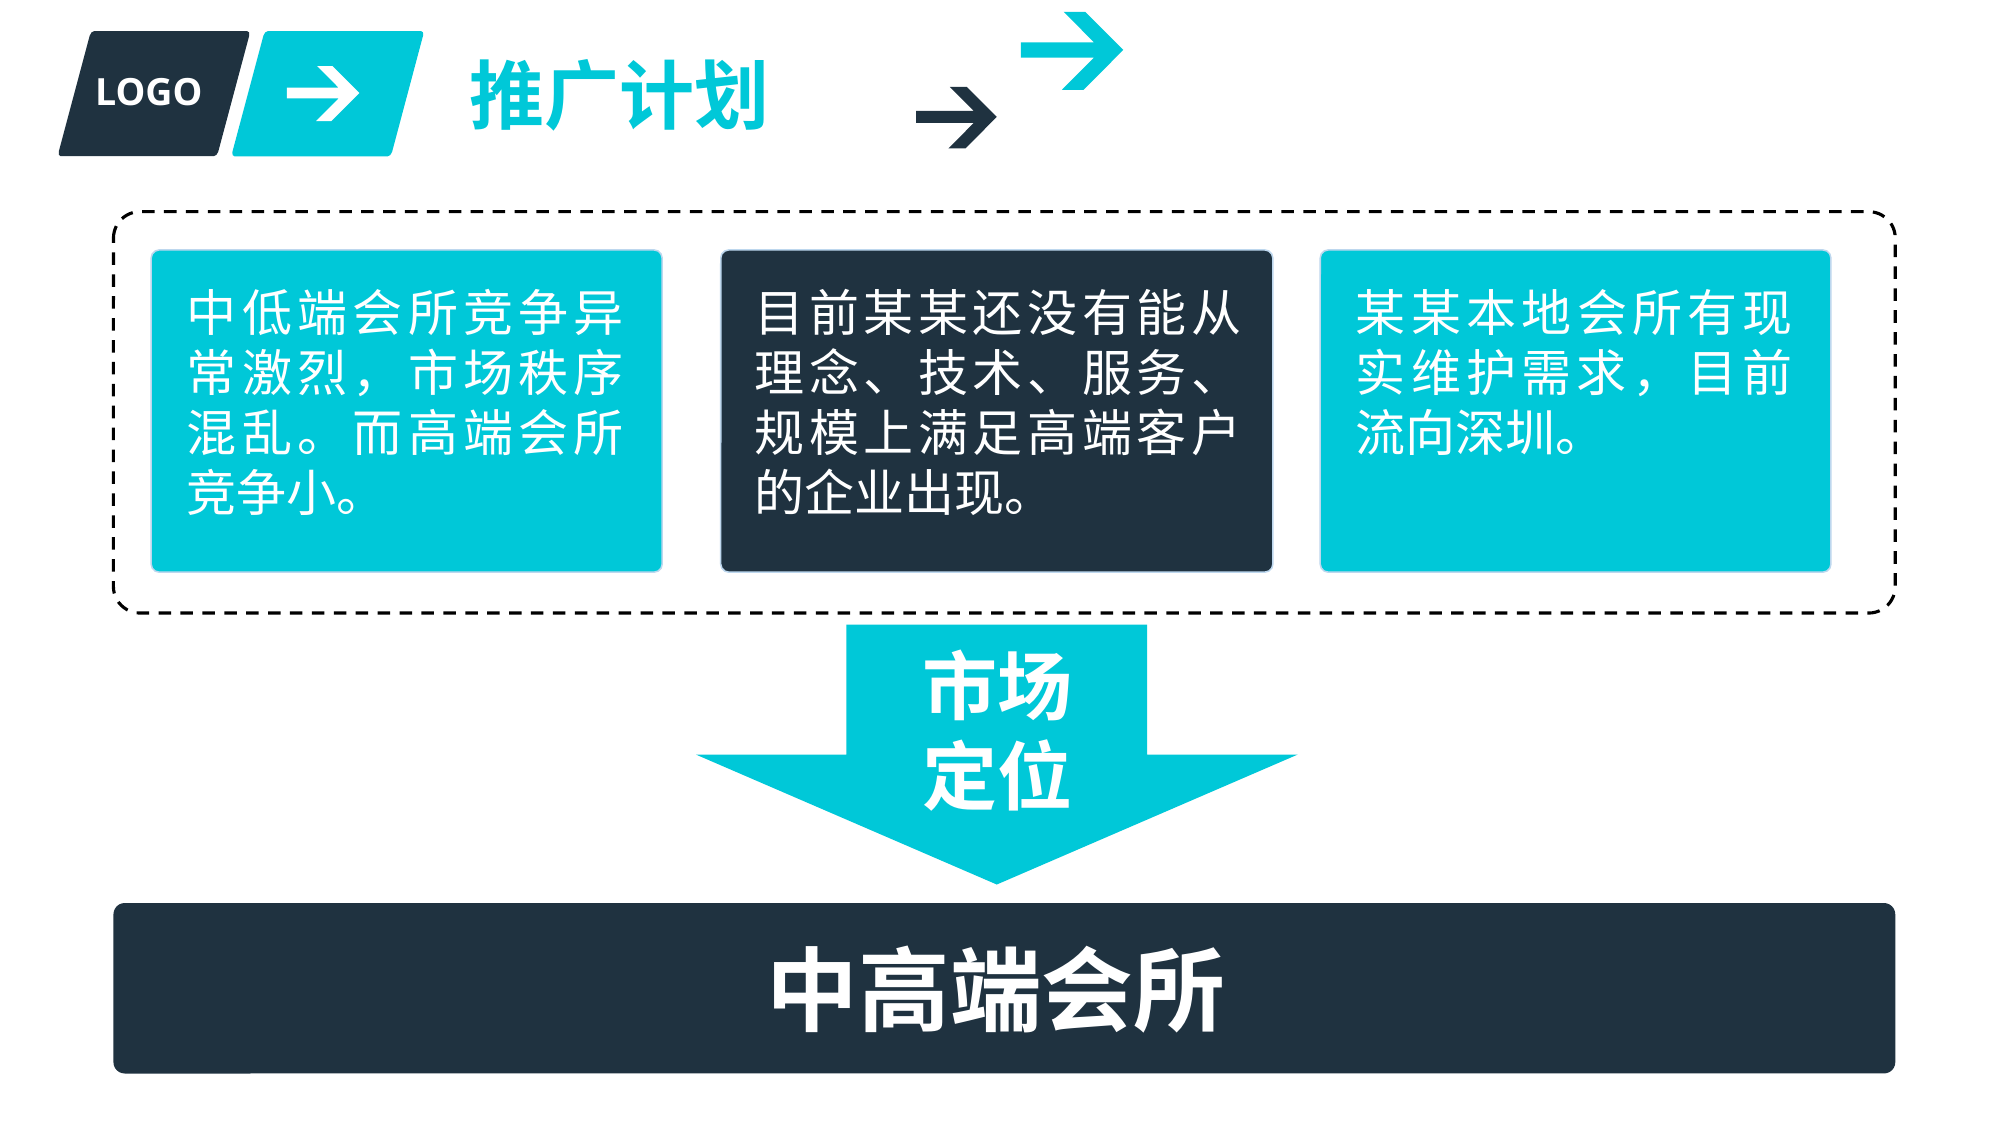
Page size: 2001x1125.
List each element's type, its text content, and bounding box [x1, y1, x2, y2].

text_box [1020, 11, 1124, 90]
text_box [916, 86, 997, 149]
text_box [58, 31, 424, 157]
text_box 推广计划 [454, 41, 1074, 147]
text_box 中高端会所 [619, 925, 1374, 1050]
text_box [113, 211, 1896, 614]
text_box [113, 903, 1896, 1074]
text_box [696, 624, 1298, 885]
text_box 市场定位 [897, 632, 1099, 827]
